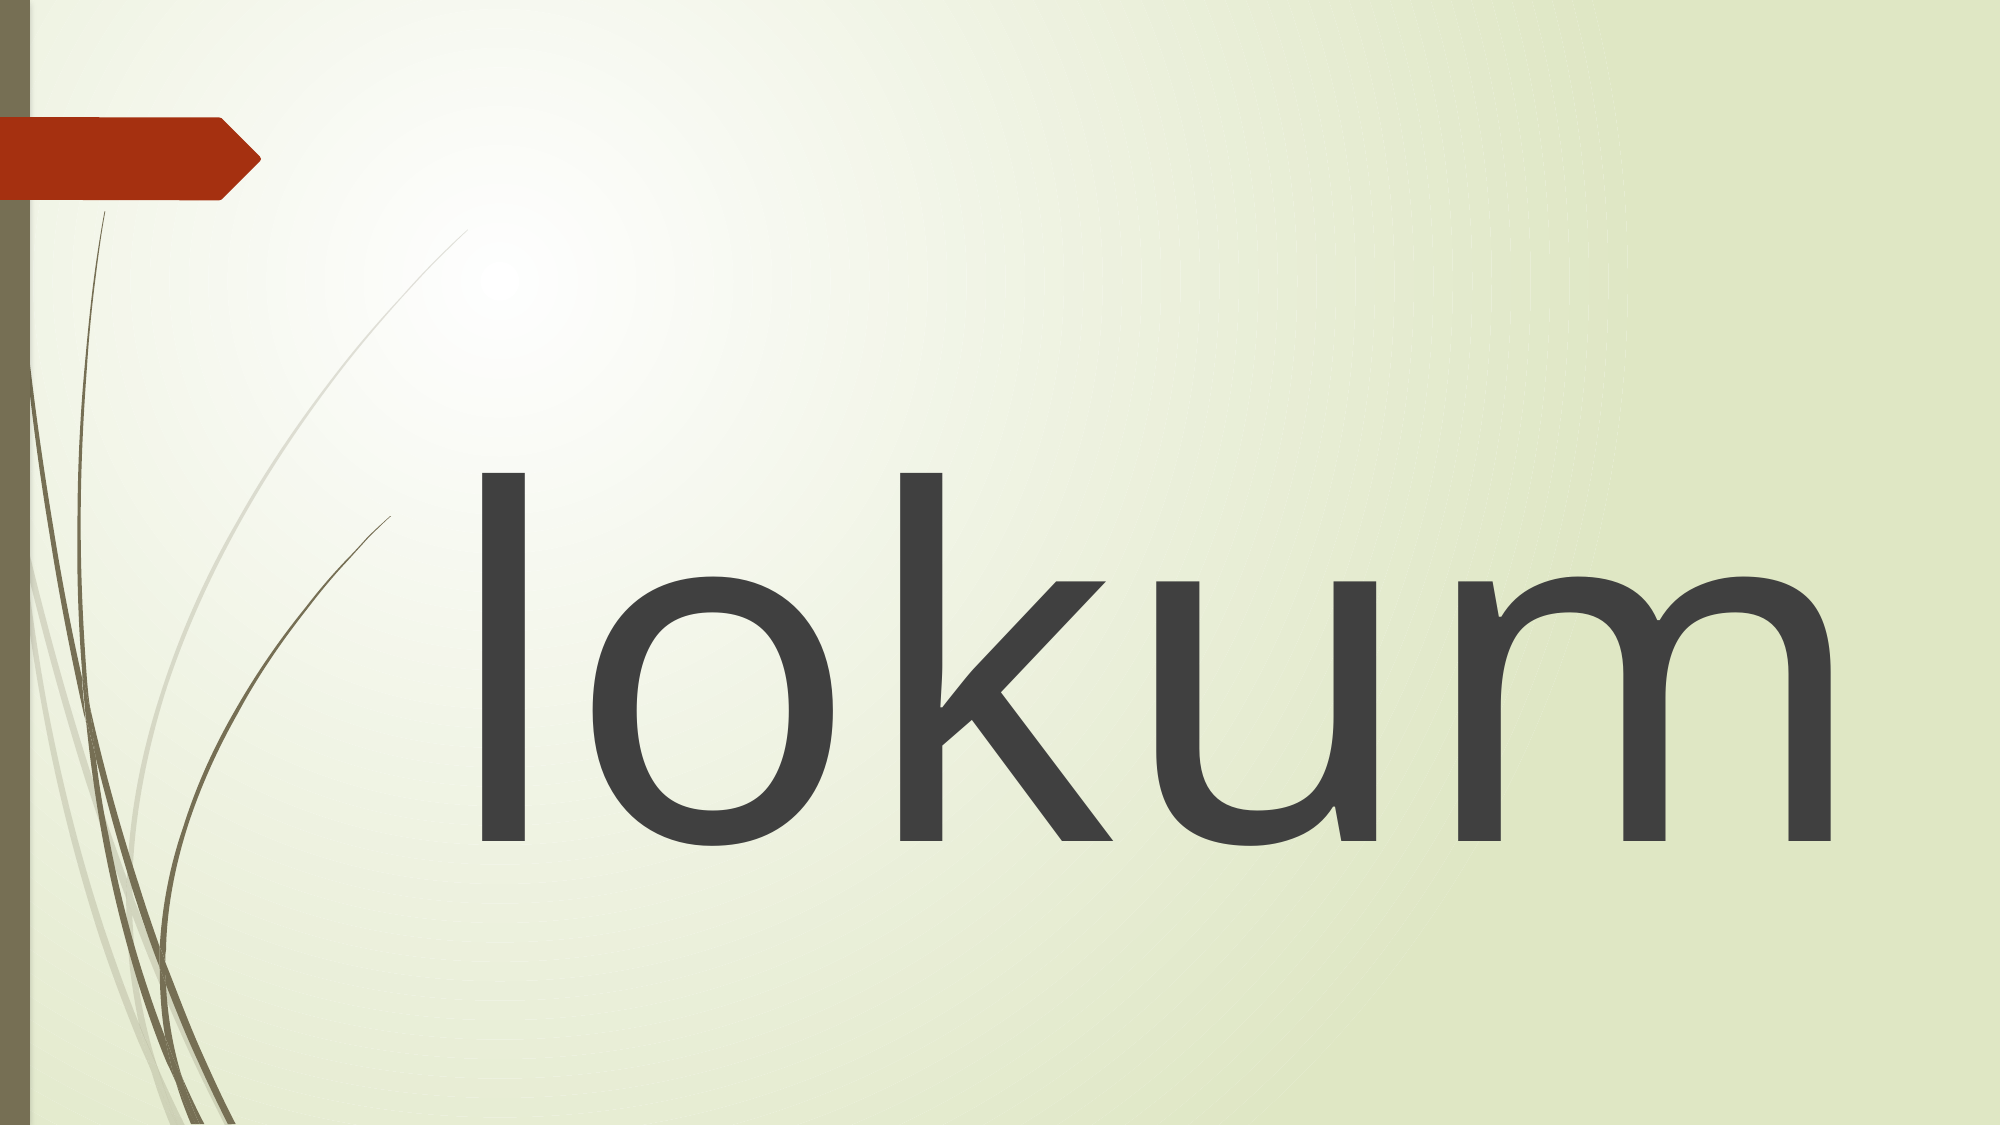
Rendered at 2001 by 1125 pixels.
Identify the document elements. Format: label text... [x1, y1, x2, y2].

list lokum [424, 350, 1888, 970]
